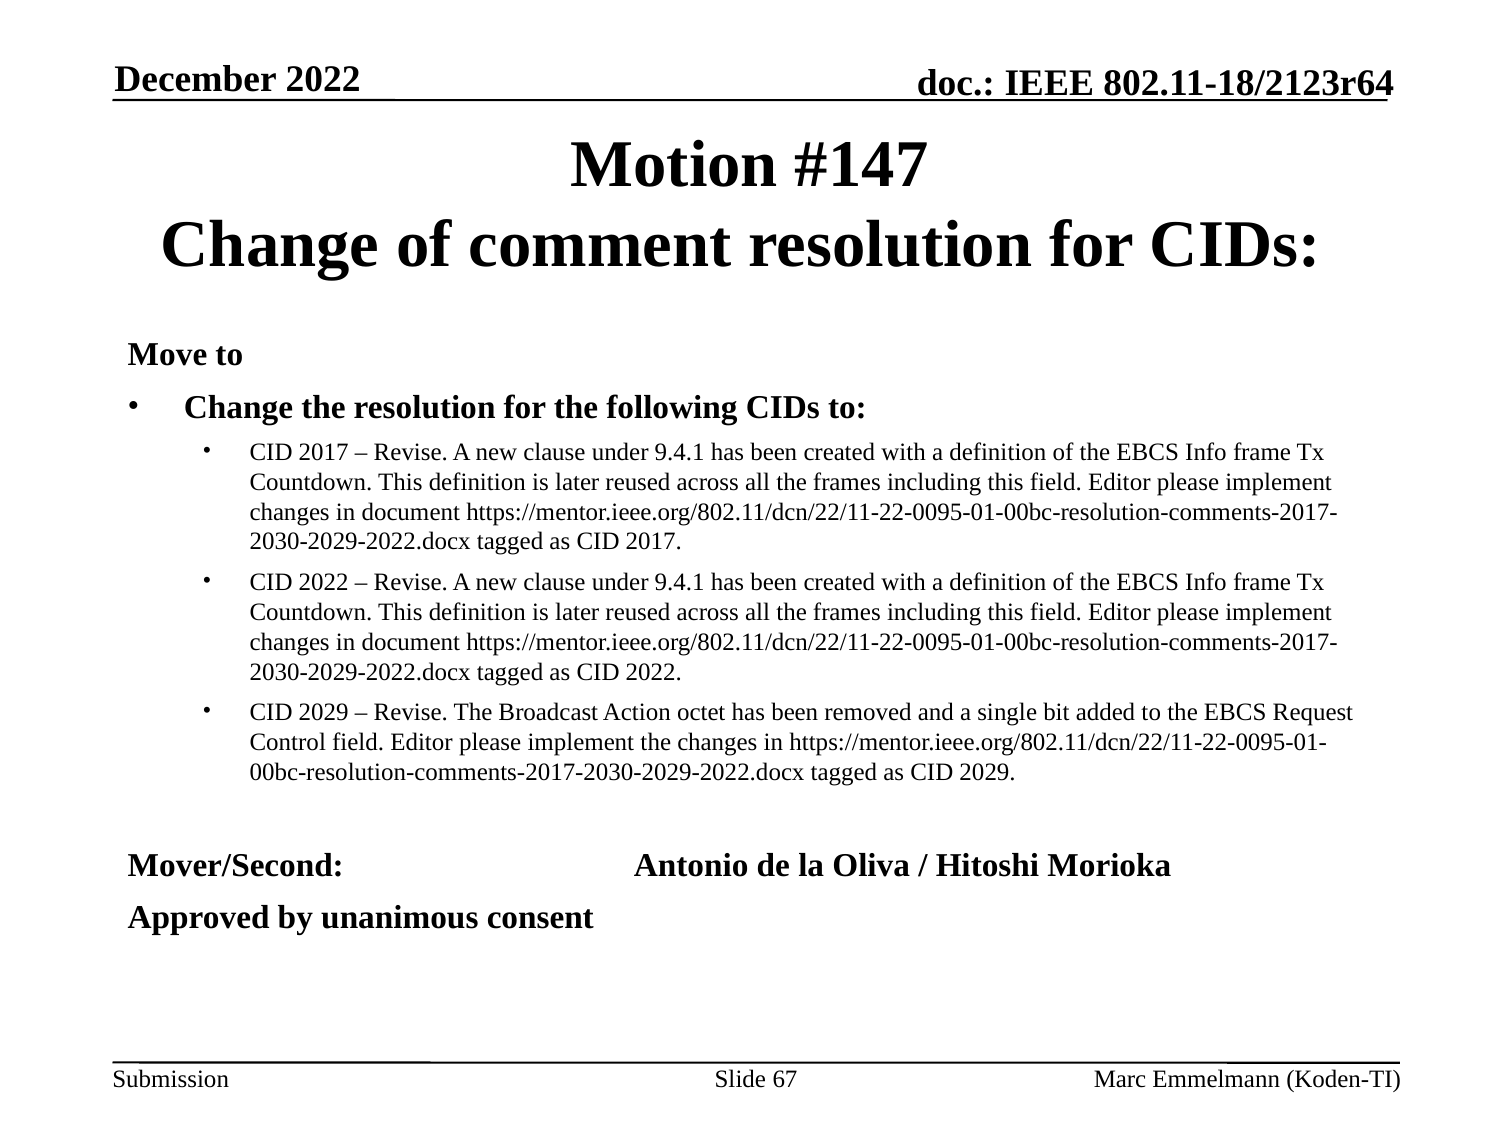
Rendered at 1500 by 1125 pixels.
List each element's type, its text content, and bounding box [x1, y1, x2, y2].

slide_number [114, 54, 423, 100]
title Motion #147 Change of comment resolution for CIDs: [112, 112, 1388, 288]
slide_number Slide 67 [712, 1061, 800, 1123]
footer Marc Emmelmann (Koden-TI) [878, 1061, 1402, 1093]
list Move to Change the resolution for the following CIDs to: CID 2017 – Revise. A new clause under 9.4.1 has been created with a definition of the EBCS Info frame Tx Countdown. This definition is later reused across all the frames including this field. Editor please implement changes in document https://mentor.ieee.org/802.11/dcn/22/11-22-0095-01-00bc-resolution-comments-2017-2030-2029-2022.docx tagged as CID 2017. CID 2022 – Revise. A new clause under 9.4.1 has been created with a definition of the EBCS Info frame Tx Countdown. This definition is later reused across all the frames including this field. Editor please implement changes in document https://mentor.ieee.org/802.11/dcn/22/11-22-0095-01-00bc-resolution-comments-2017-2030-2029-2022.docx tagged as CID 2022. CID 2029 – Revise. The Broadcast Action octet has been removed and a single bit added to the EBCS Request Control field. Editor please implement the changes in https://mentor.ieee.org/802.11/dcn/22/11-22-0095-01-00bc-resolution-comments-2017-2030-2029-2022.docx tagged as CID 2029. Mover/Second: Antonio de la Oliva / Hitoshi Morioka Approved by unanimous consent [112, 324, 1388, 1000]
